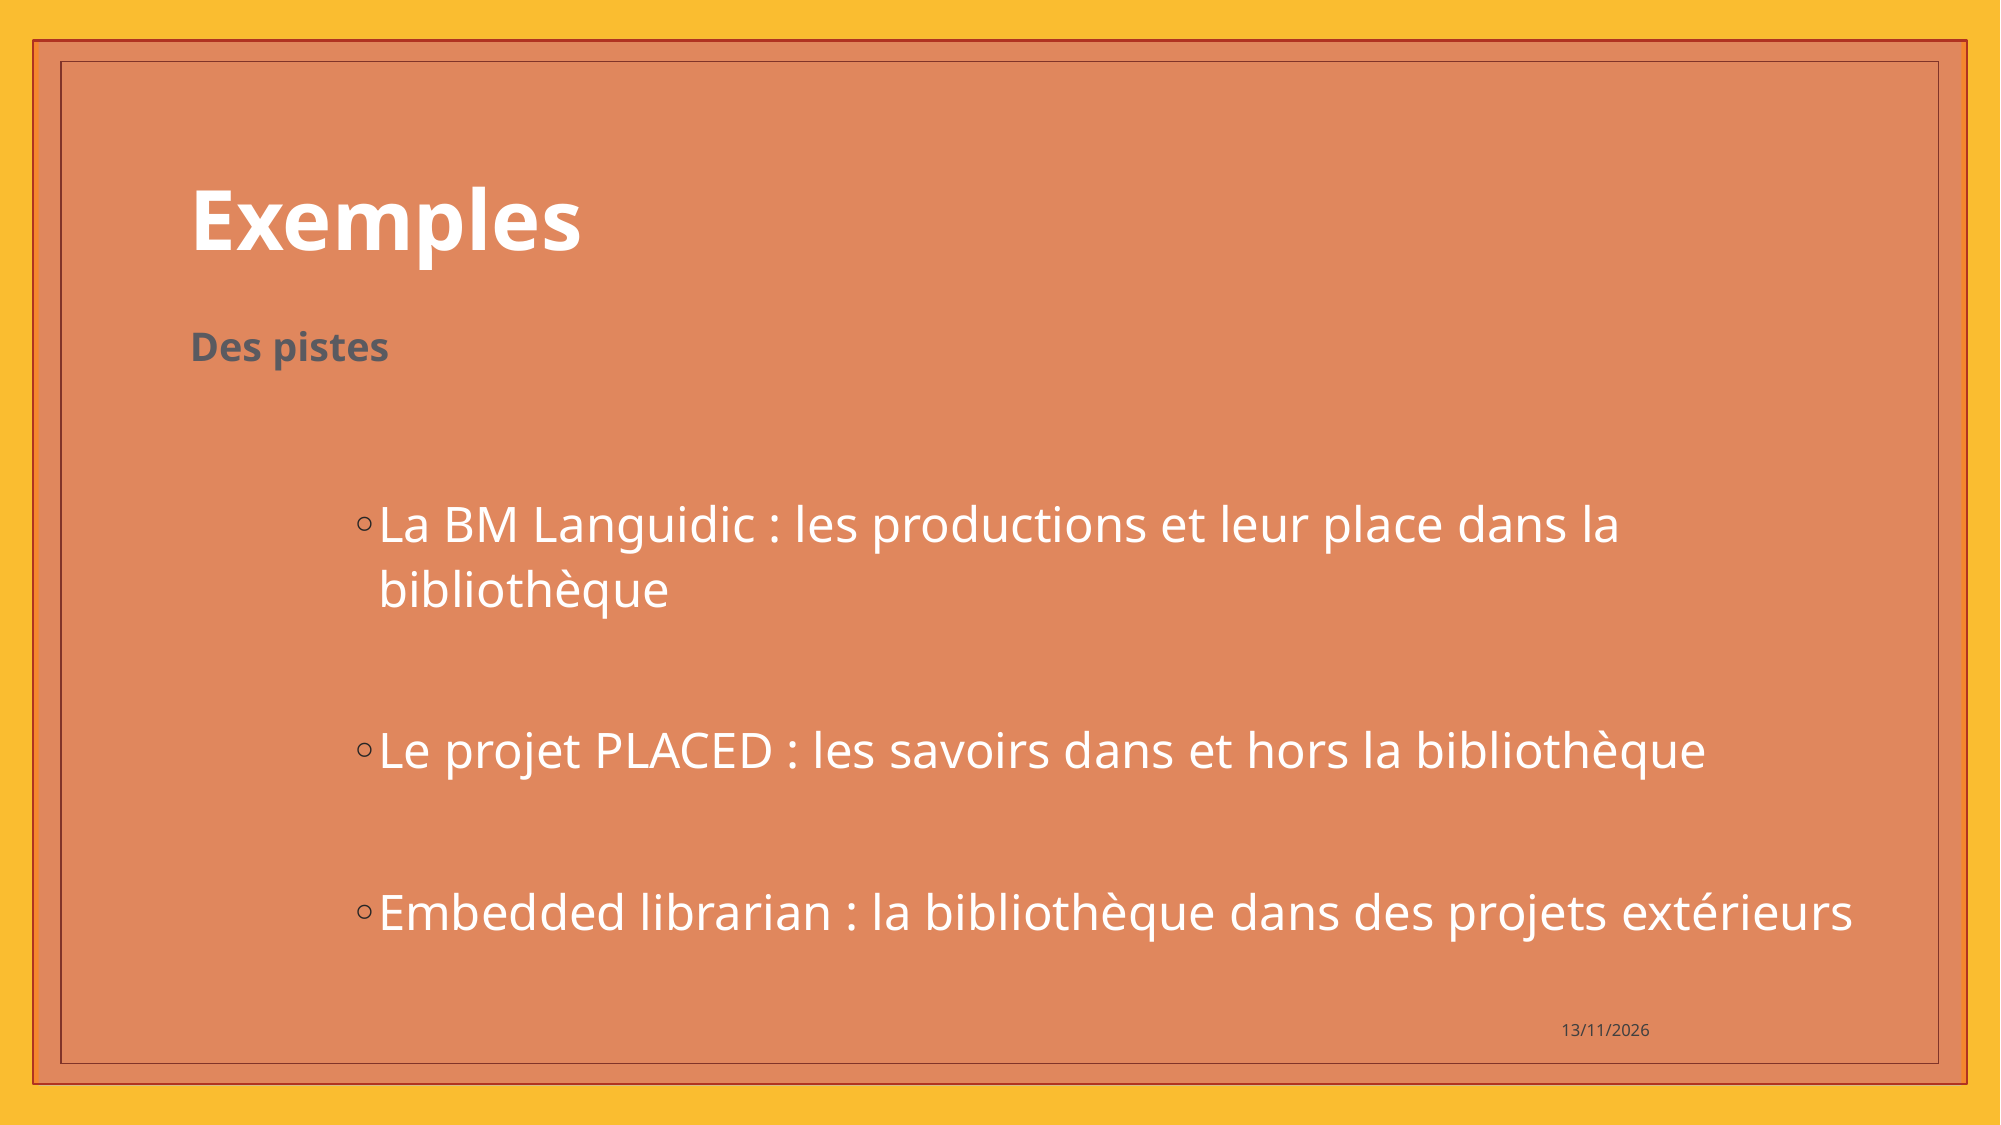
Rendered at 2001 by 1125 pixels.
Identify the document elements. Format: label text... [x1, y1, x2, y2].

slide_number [1190, 990, 1665, 1050]
title Exemples [174, 111, 1825, 337]
list Des pistes [174, 290, 940, 396]
list La BM Languidic : les productions et leur place dans la bibliothèque Le projet PLACED : les savoirs dans et hors la bibliothèque Embedded librarian : la bibliothèque dans des projets extérieurs [335, 480, 1882, 1000]
text_box [32, 39, 1968, 1085]
